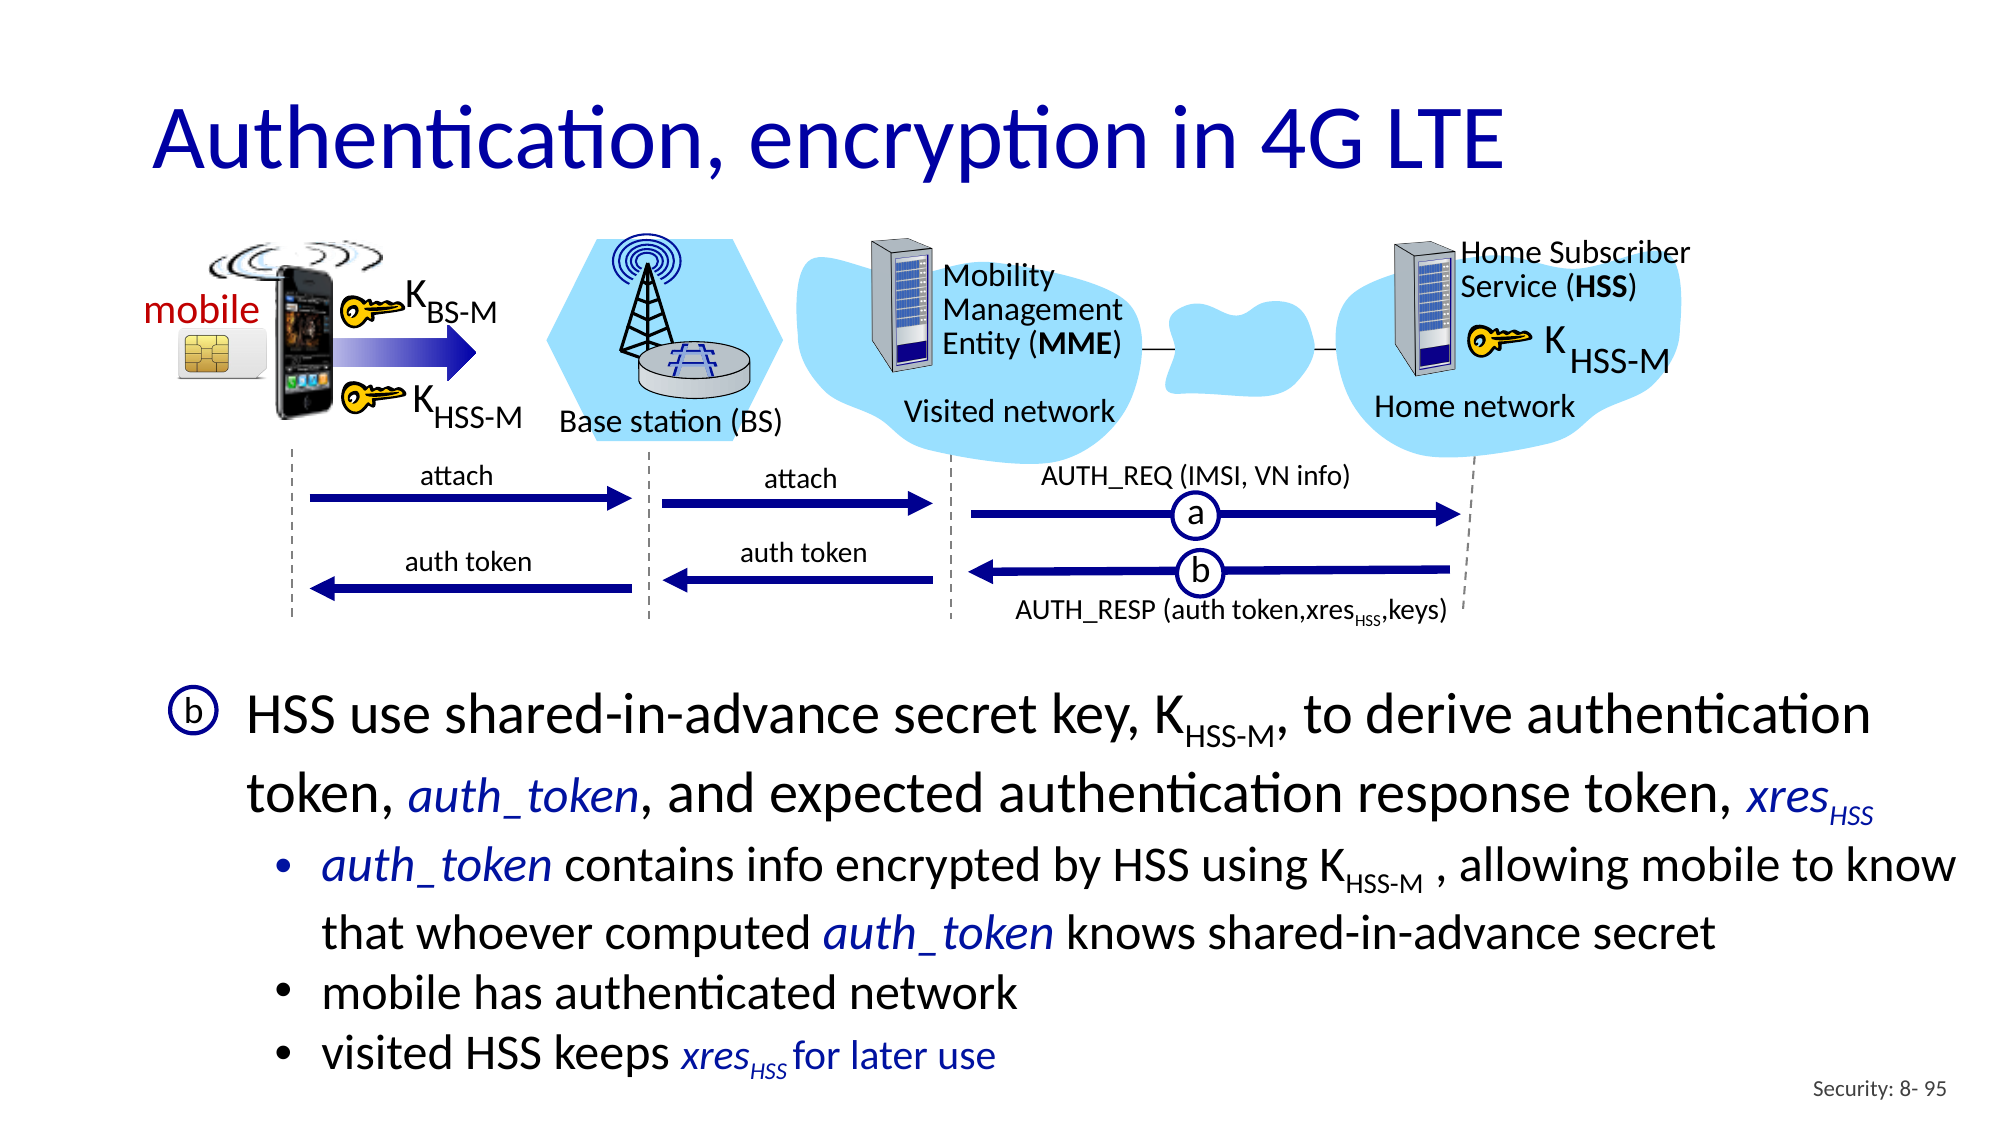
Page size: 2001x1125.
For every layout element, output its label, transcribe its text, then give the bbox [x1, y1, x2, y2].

text_box HSS use shared-in-advance secret key, KHSS-M, to derive authentication token, auth_token, and expected authentication response token, xresHSS auth_token contains info encrypted by HSS using KHSS-M , allowing mobile to know that whoever computed auth_token knows shared-in-advance secret mobile has authenticated network visited HSS keeps xresHSS for later use [184, 667, 1977, 1092]
text_box Authentication, encryption in 4G LTE [137, 65, 1863, 213]
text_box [168, 678, 219, 740]
slide_number Security: 8- 95 [1512, 1092, 1963, 1117]
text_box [128, 228, 1722, 470]
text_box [1171, 479, 1222, 541]
text_box attach [405, 470, 509, 498]
text_box AUTH_REQ (IMSI, VN info) [1026, 470, 1367, 499]
text_box attach [749, 470, 853, 502]
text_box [309, 525, 1477, 634]
